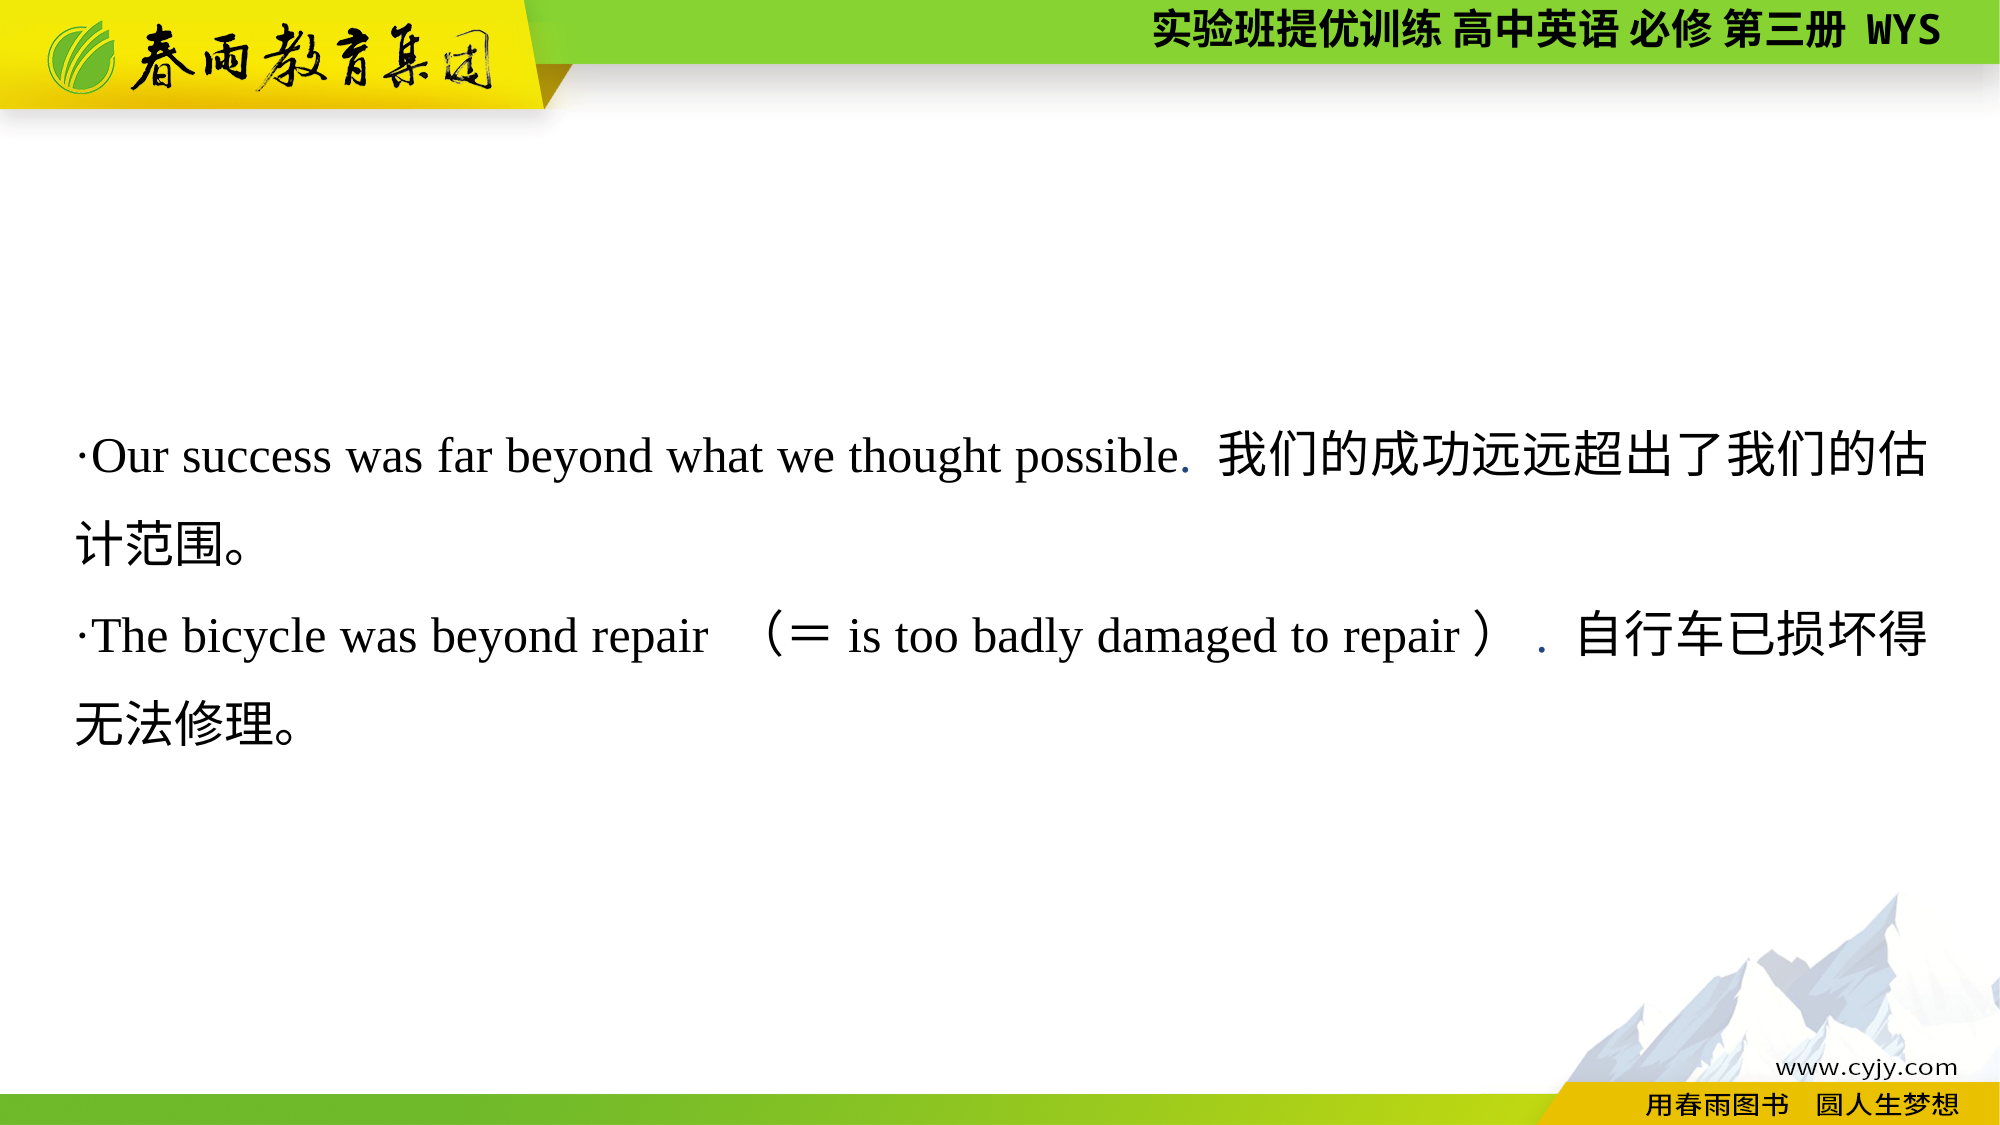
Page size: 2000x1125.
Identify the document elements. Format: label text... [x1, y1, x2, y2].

picture [0, 0, 2000, 1125]
list ·Our success was far beyond what we thought possible. 我们的成功远远超出了我们的估计范围。 ·The bicycle was beyond repair （＝is too badly damaged to repair）. 自行车已损坏得无法修理。 [59, 385, 1944, 753]
